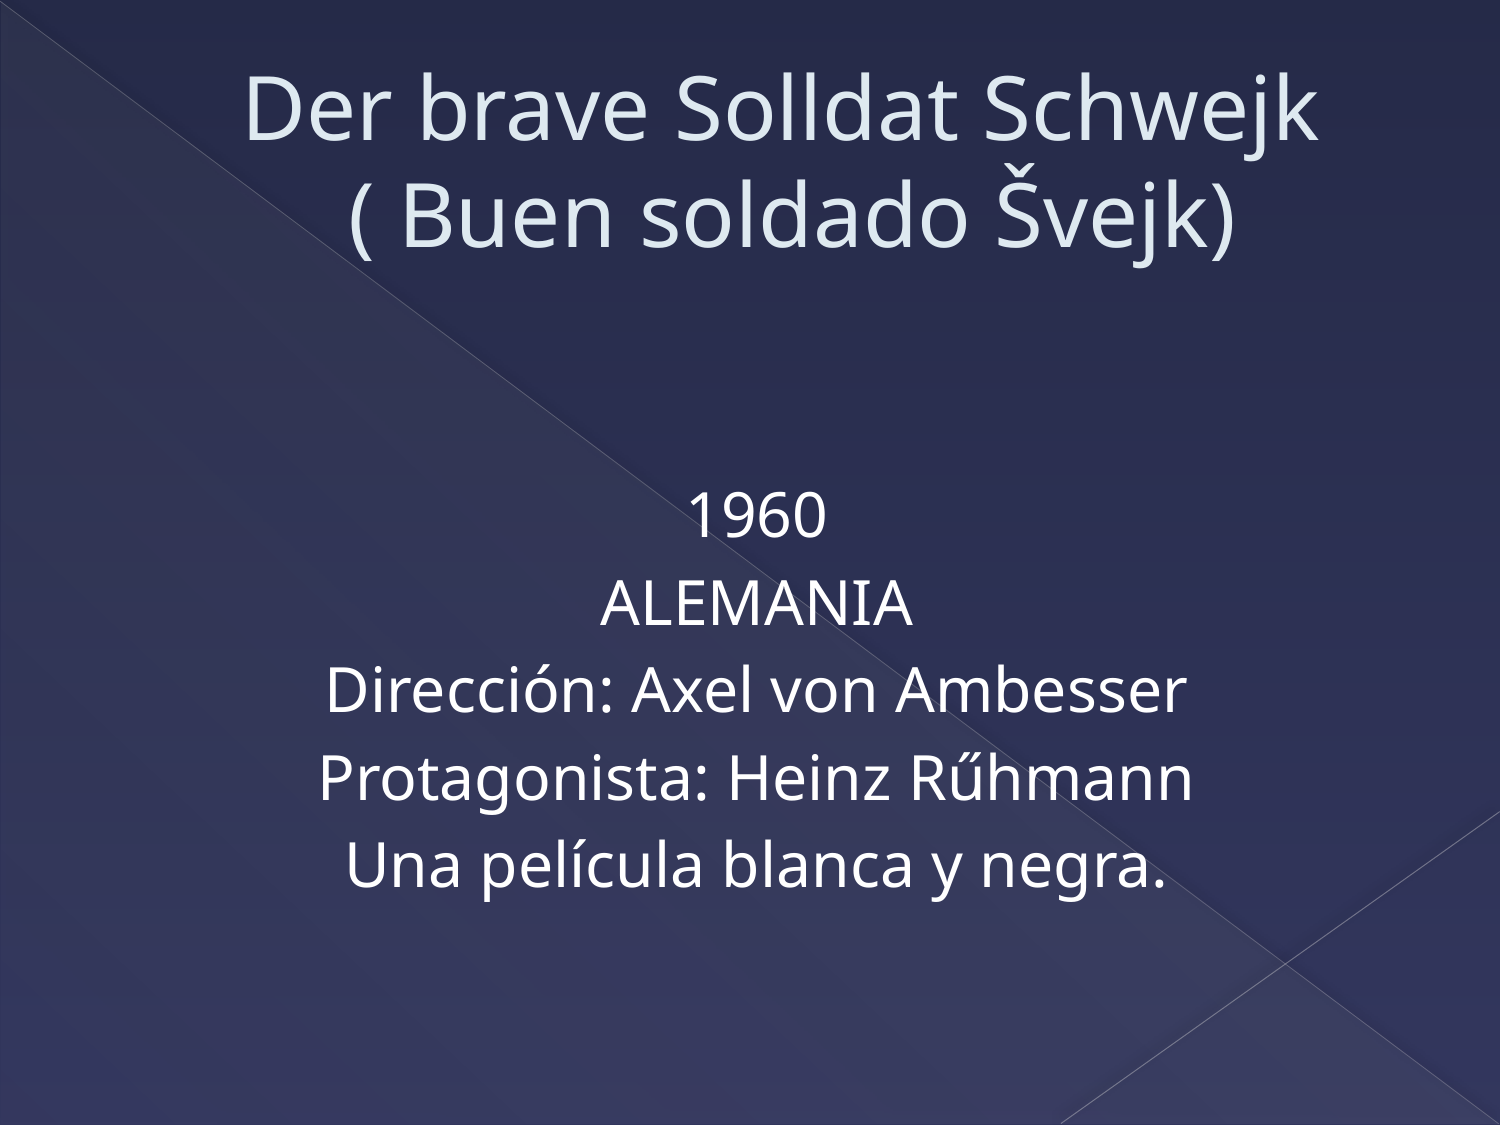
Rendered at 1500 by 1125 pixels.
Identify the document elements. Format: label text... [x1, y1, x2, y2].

list 1960 ALEMANIA Dirección: Axel von Ambesser Protagonista: Heinz Rűhmann Una película blanca y negra. [76, 468, 1427, 982]
title Der brave Solldat Schwejk ( Buen soldado Švejk) [75, 43, 1425, 274]
